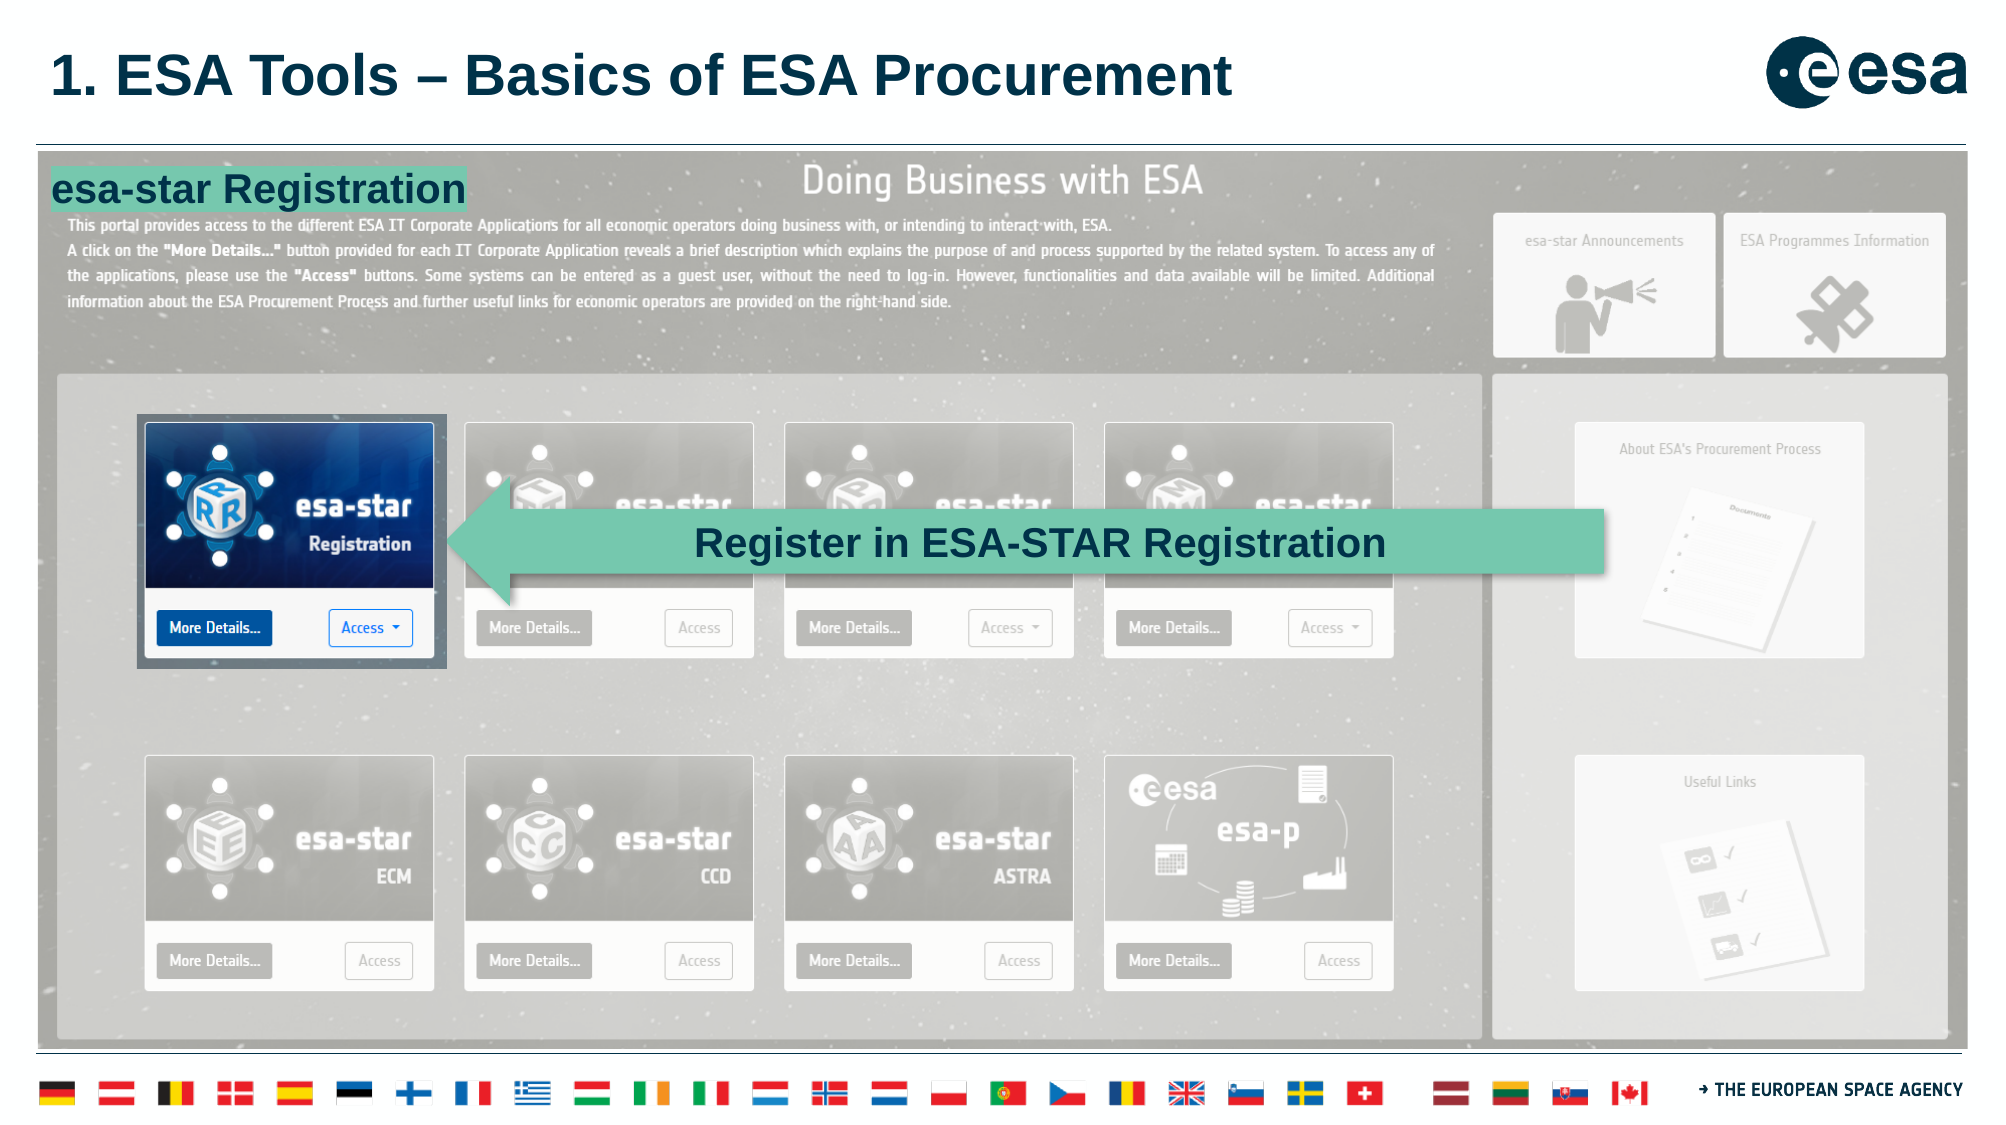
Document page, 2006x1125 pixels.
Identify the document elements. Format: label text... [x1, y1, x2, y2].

picture [37, 0, 2006, 1049]
picture [1696, 1080, 1966, 1098]
picture [0, 1059, 1667, 1125]
title 1. ESA Tools – Basics of ESA Procurement [35, 28, 1694, 115]
list esa-star Registration [36, 144, 1966, 152]
